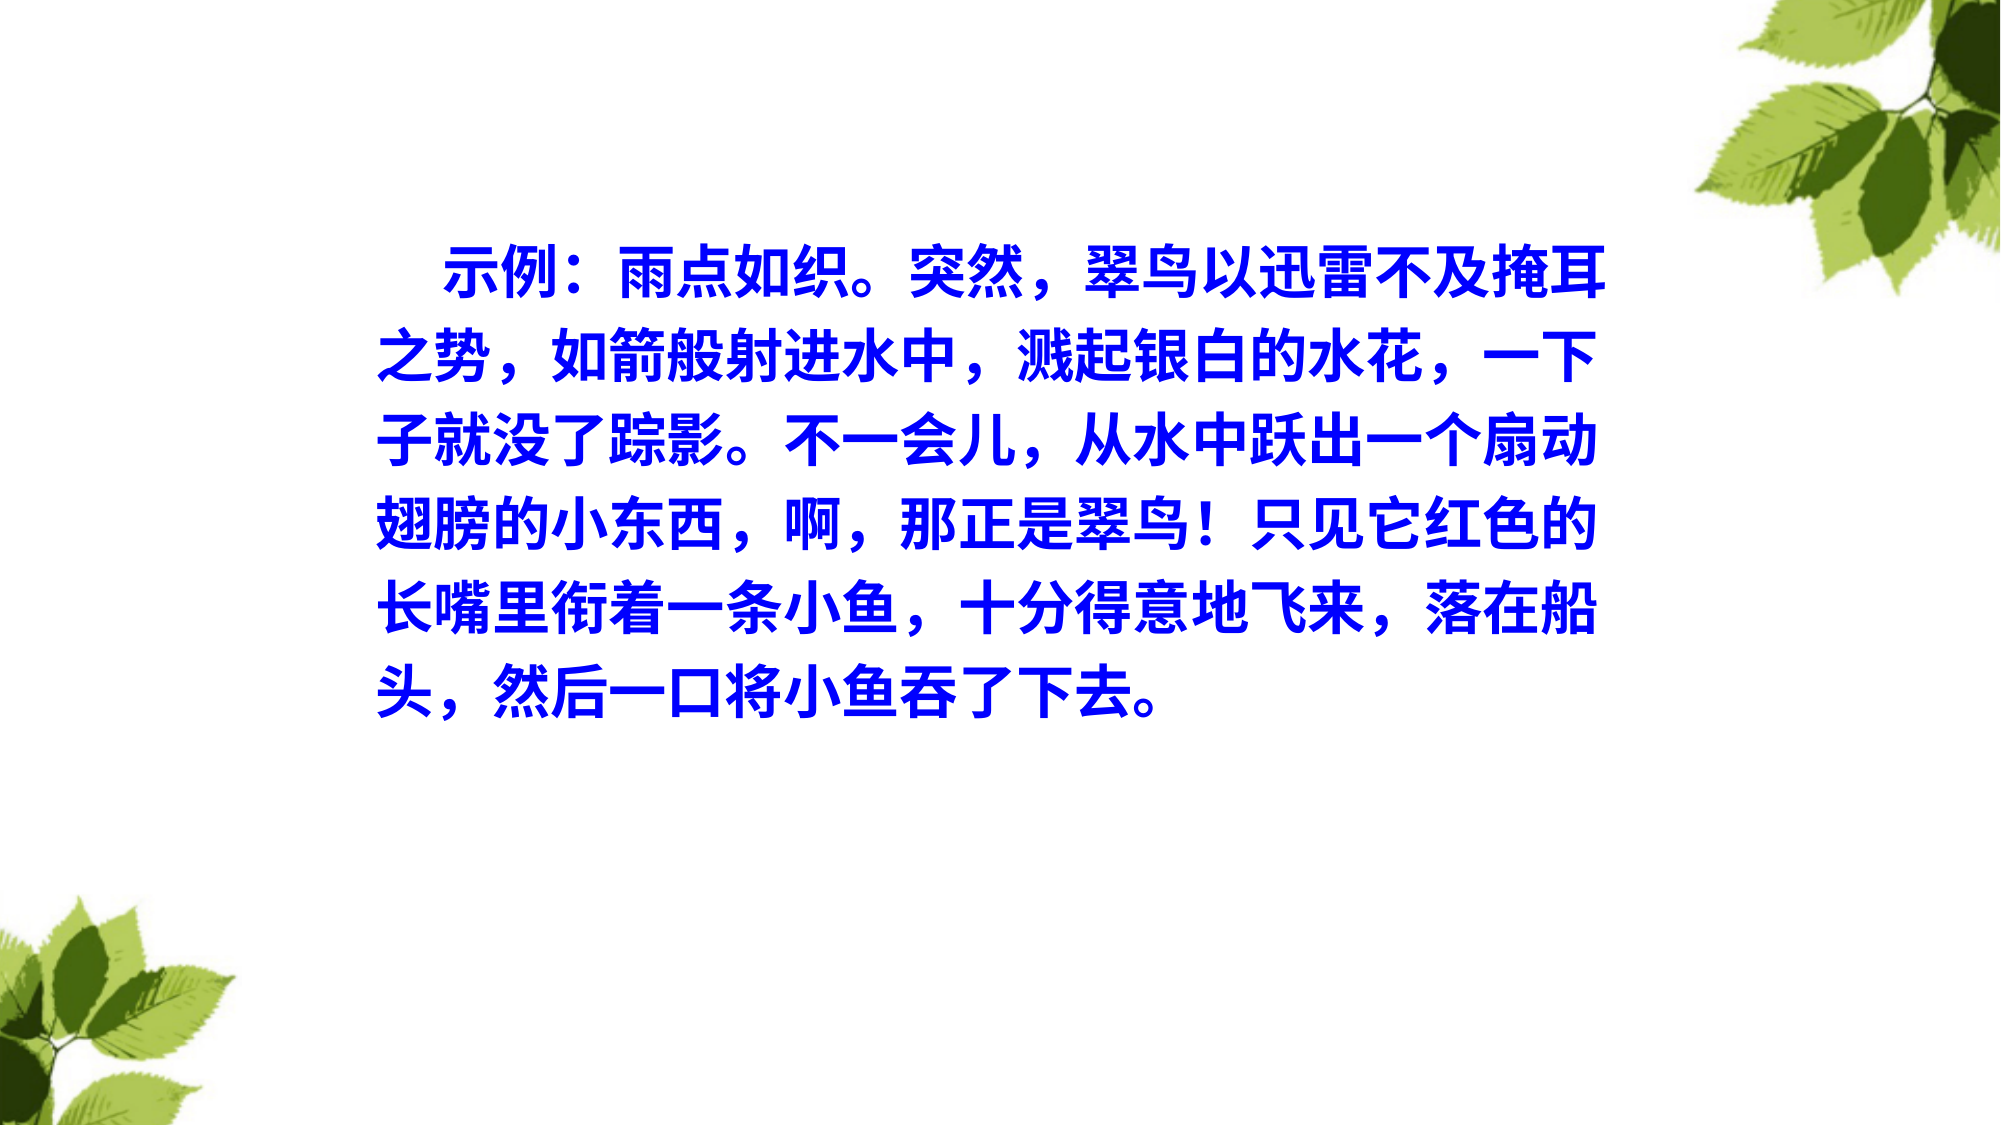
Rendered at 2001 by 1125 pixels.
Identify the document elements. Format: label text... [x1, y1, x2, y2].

text_box 示例：雨点如织。突然，翠鸟以迅雷不及掩耳之势，如箭般射进水中，溅起银白的水花，一下子就没了踪影。不一会儿，从水中跃出一个扇动翅膀的小东西，啊，那正是翠鸟！只见它红色的长嘴里衔着一条小鱼，十分得意地飞来，落在船头，然后一口将小鱼吞了下去。 [360, 213, 1640, 733]
picture [0, 890, 242, 1125]
picture [1687, 0, 2001, 303]
